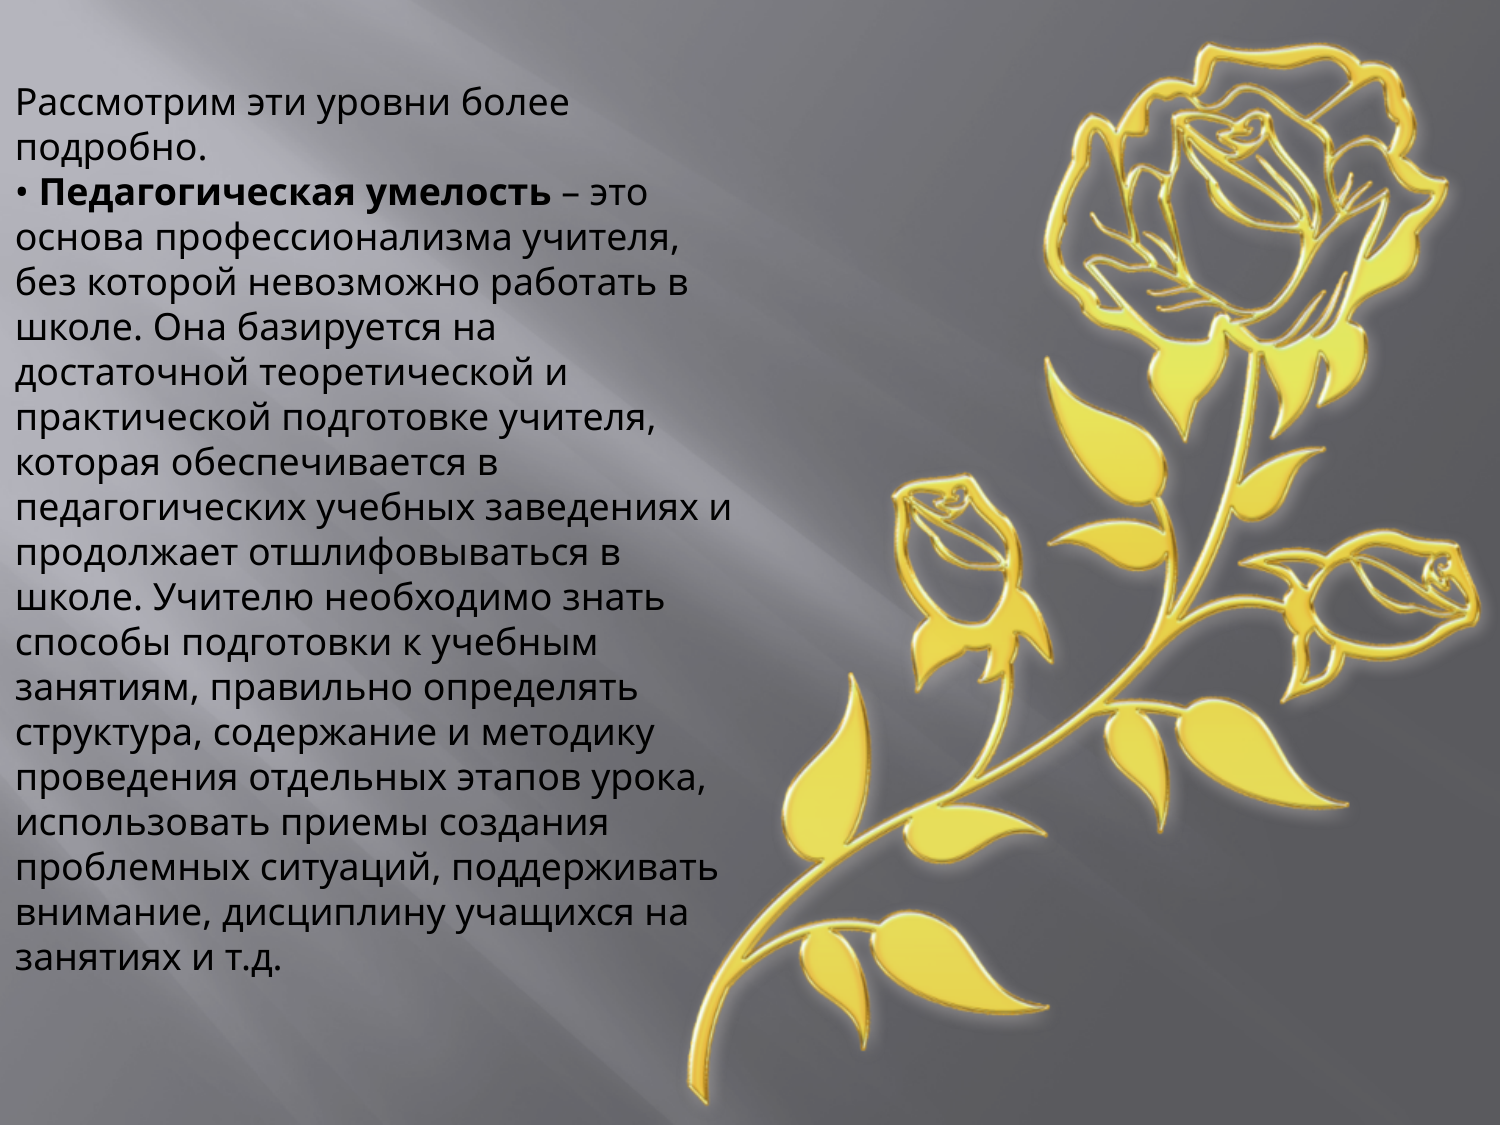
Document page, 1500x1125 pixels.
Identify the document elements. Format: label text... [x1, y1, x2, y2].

text_box Рассмотрим эти уровни более подробно. • Педагогическая умелость – это основа профессионализма учителя, без которой невозможно работать в школе. Она базируется на достаточной теоретической и практической подготовке учителя, которая обеспечивается в педагогических учебных заведениях и продолжает отшлифовываться в школе. Учителю необходимо знать способы подготовки к учебным занятиям, правильно определять структура, содержание и методику проведения отдельных этапов урока, использовать приемы создания проблемных ситуаций, поддерживать внимание, дисциплину учащихся на занятиях и т.д. [0, 70, 674, 985]
picture [674, 32, 1500, 1125]
